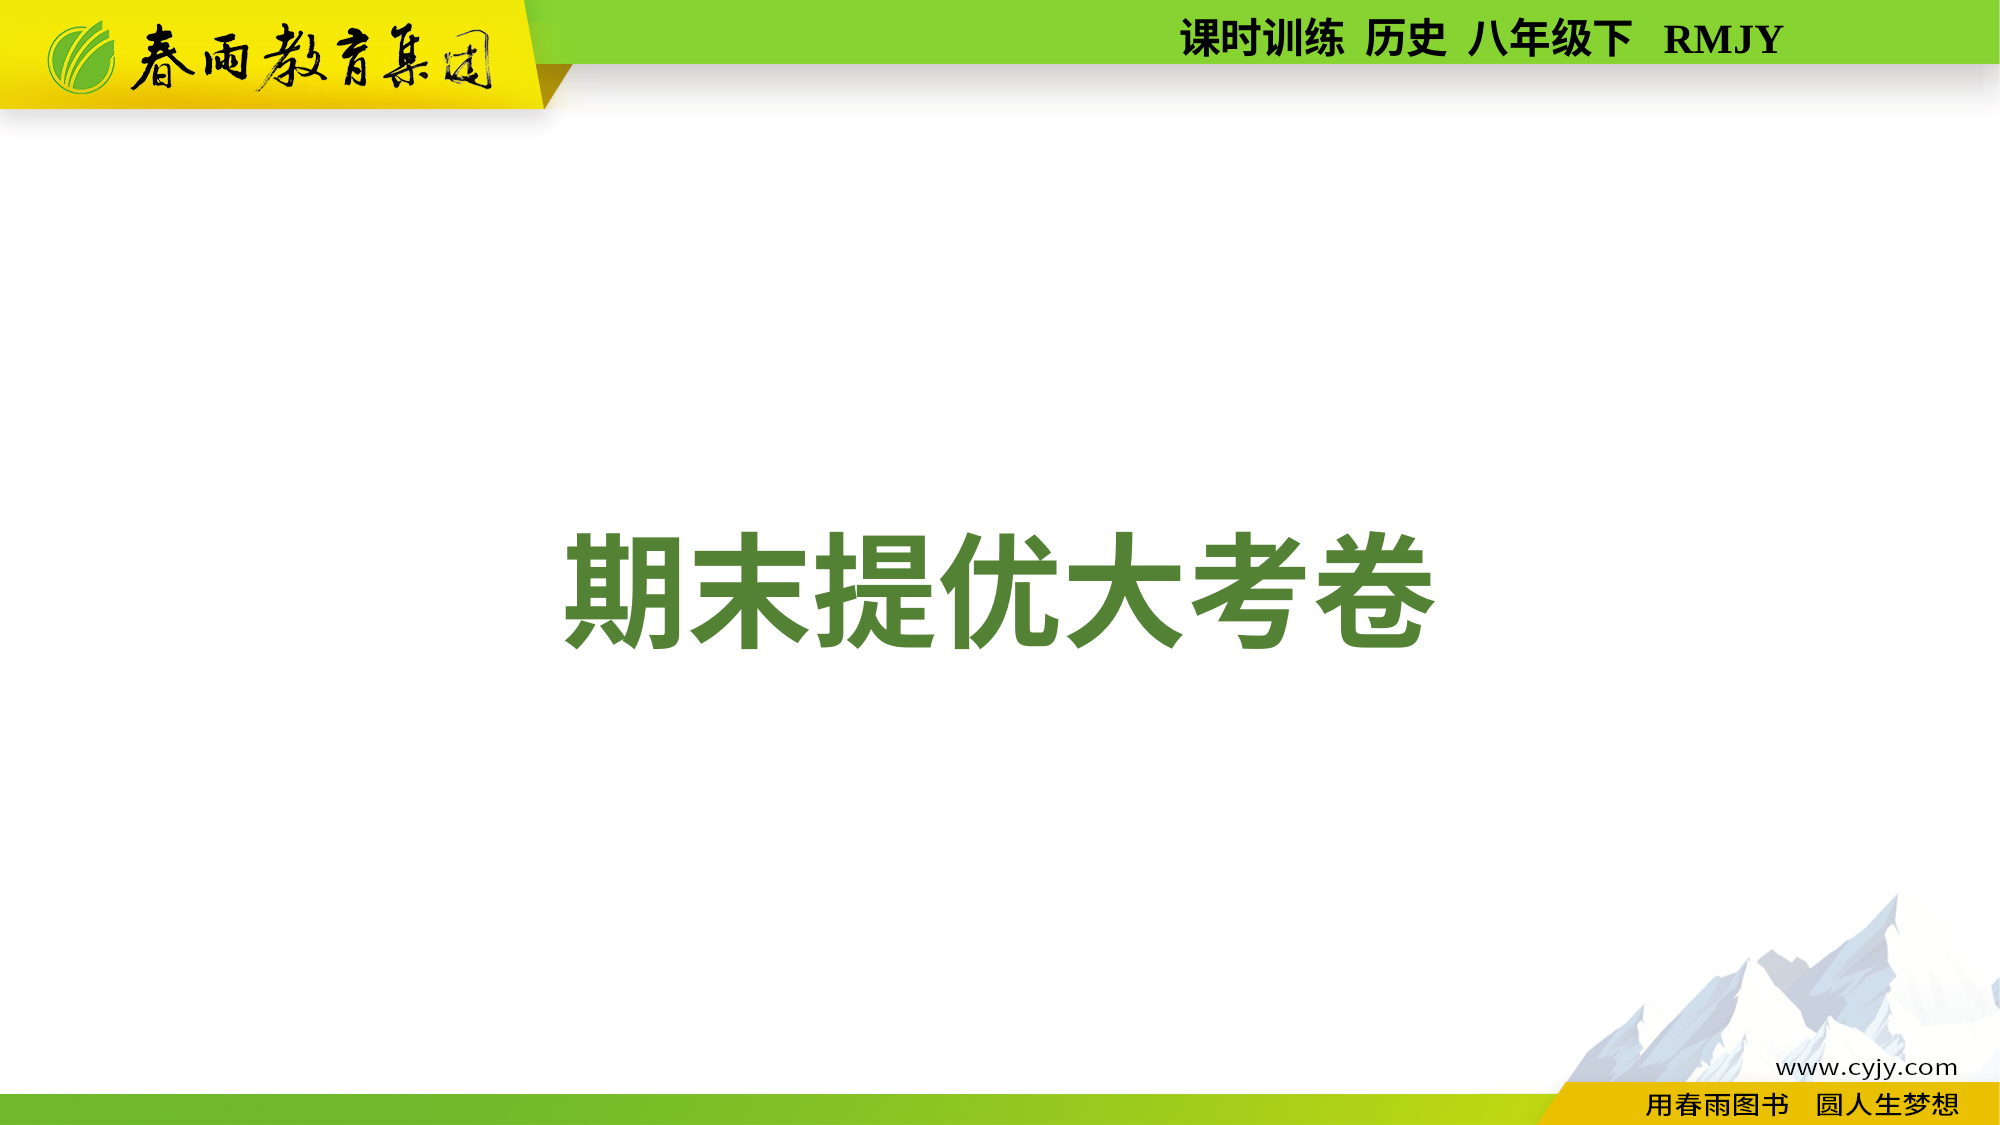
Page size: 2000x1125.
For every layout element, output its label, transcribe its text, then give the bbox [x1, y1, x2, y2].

text_box 期末提优大考卷 [0, 431, 2000, 672]
picture [0, 0, 2000, 431]
picture [0, 672, 2000, 1125]
